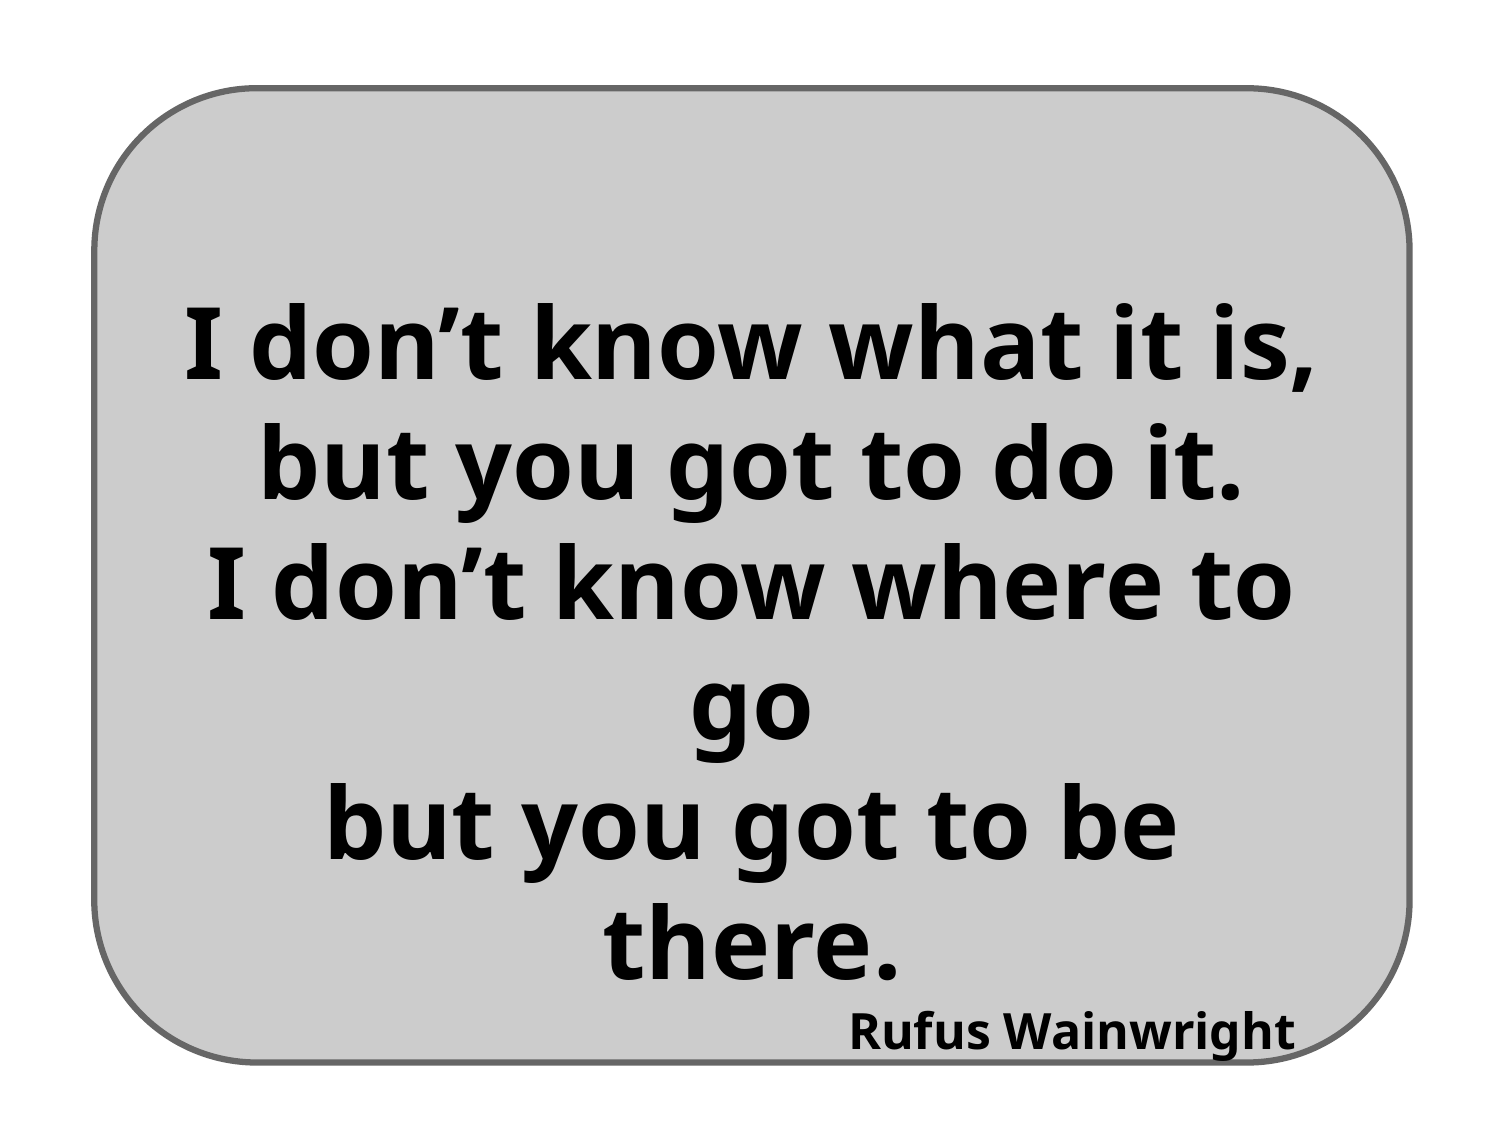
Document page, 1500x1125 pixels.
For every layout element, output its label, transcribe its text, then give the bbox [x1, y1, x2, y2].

text_box [94, 88, 1410, 1063]
text_box I don’t know what it is, but you got to do it. I don’t know where to go but you got to be there. Rufus Wainwright [153, 144, 1351, 1014]
